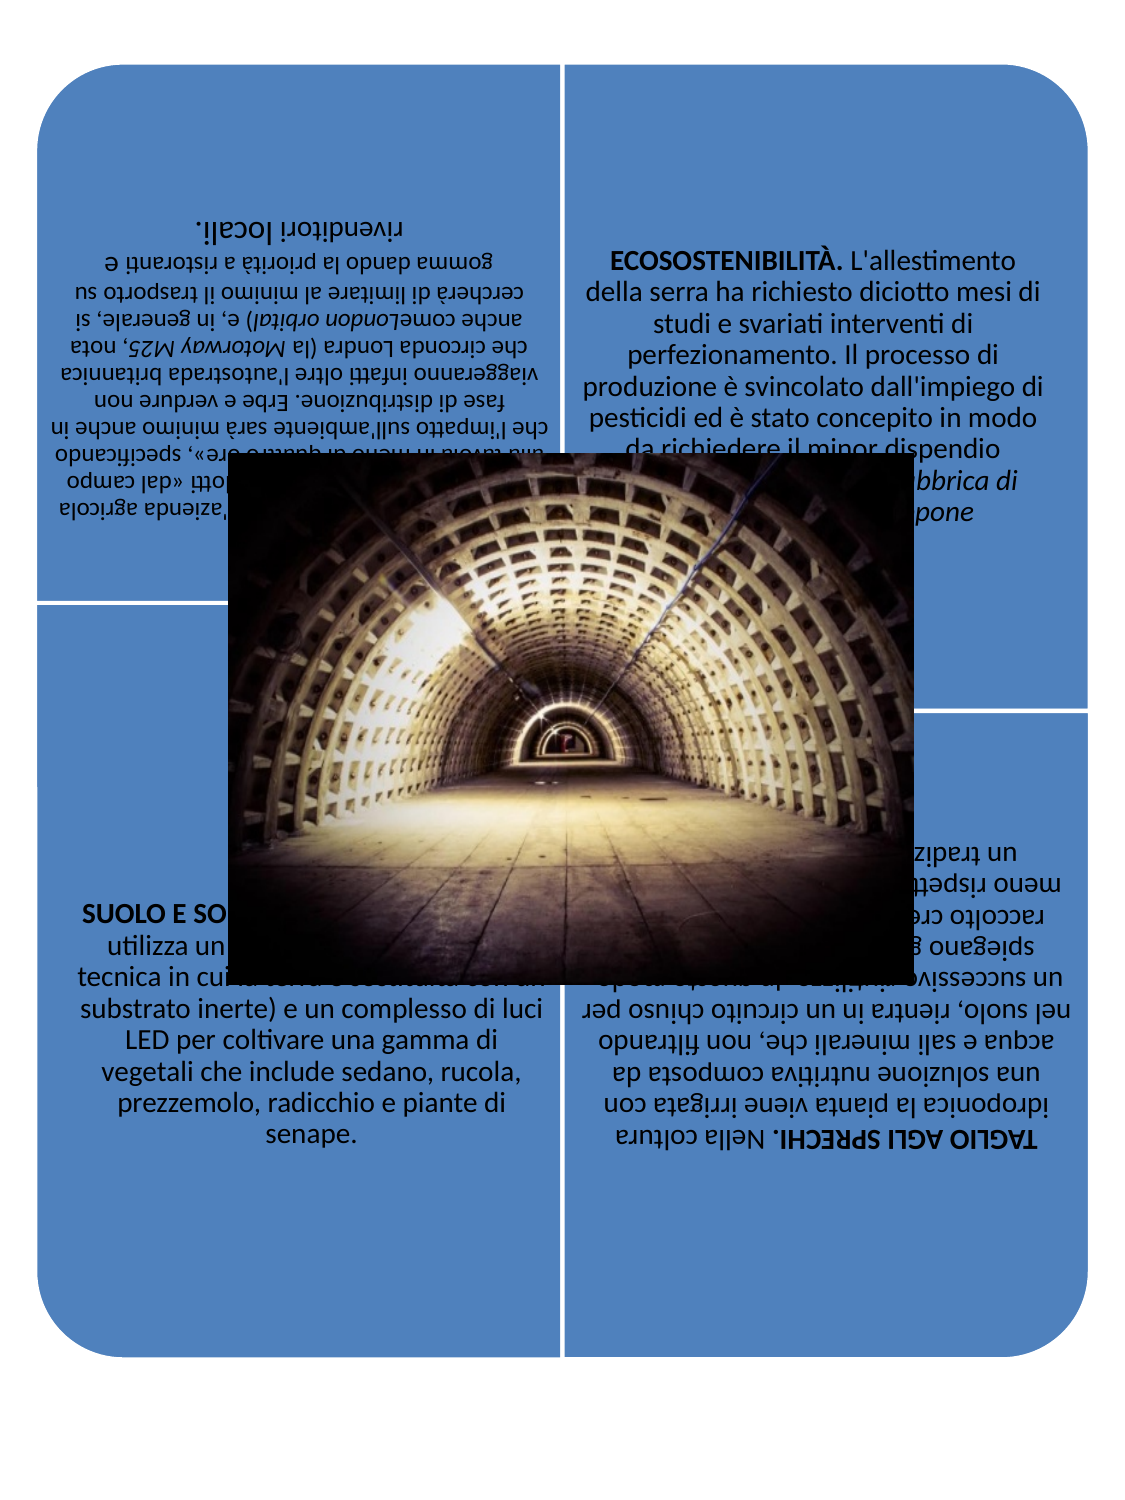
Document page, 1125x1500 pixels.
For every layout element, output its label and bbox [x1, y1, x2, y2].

picture [228, 452, 915, 985]
list [34, 62, 1091, 1360]
